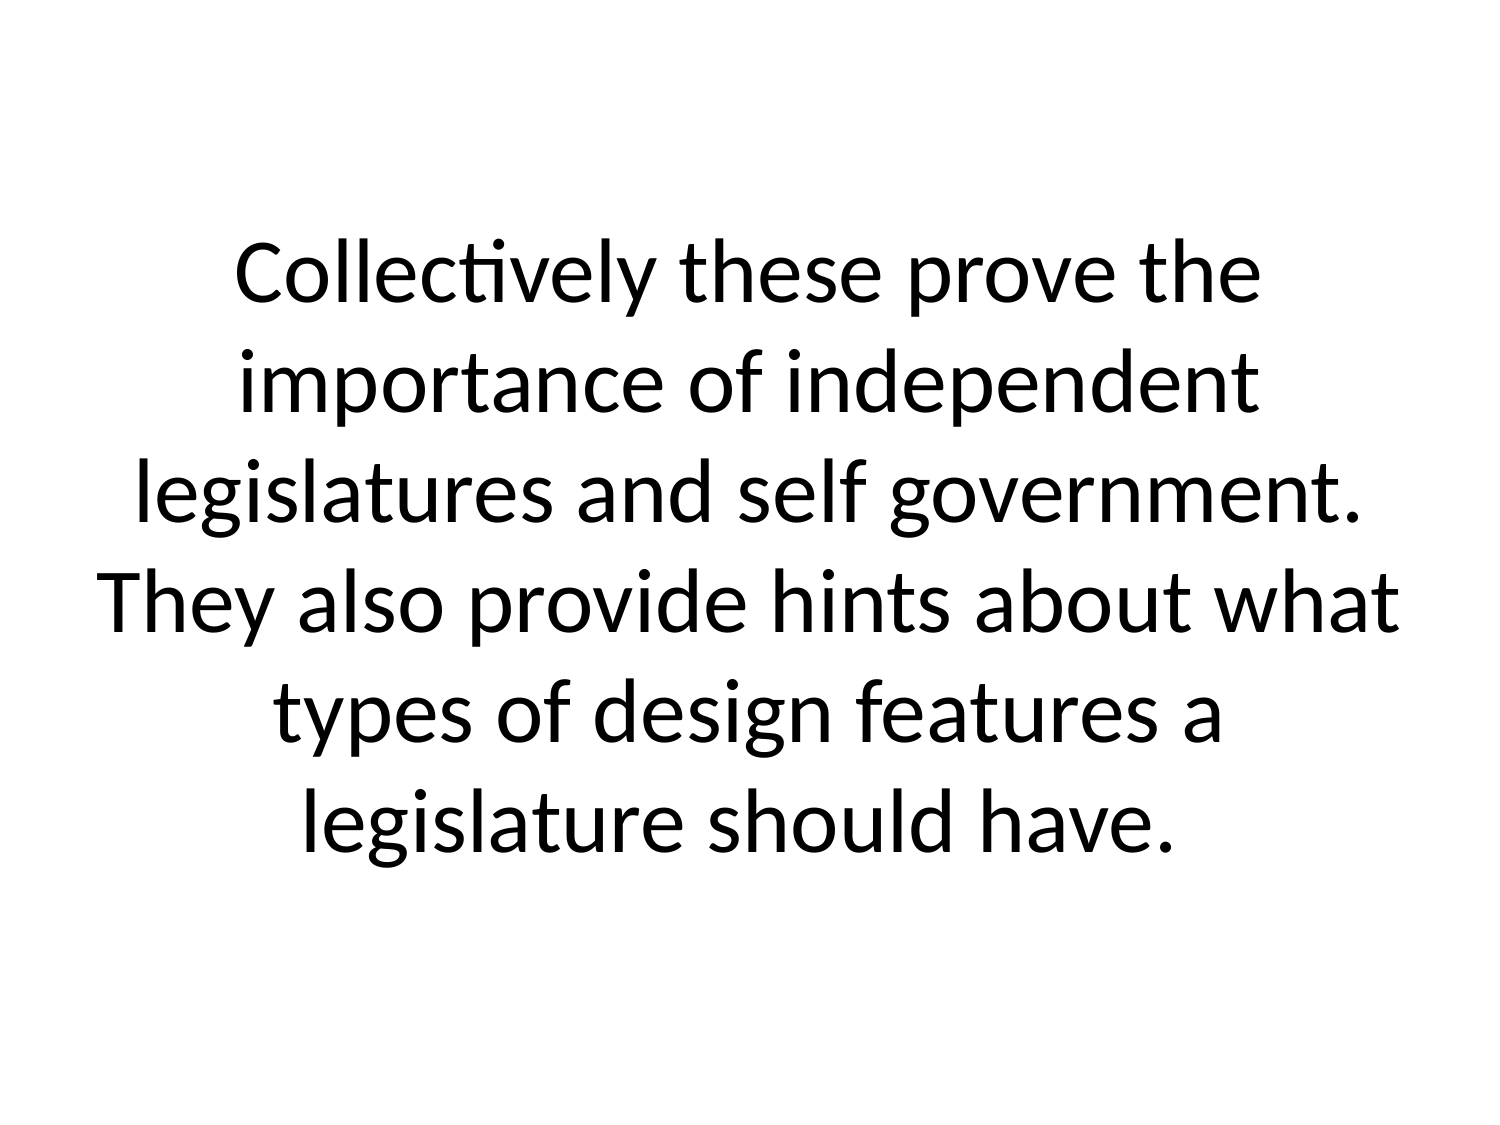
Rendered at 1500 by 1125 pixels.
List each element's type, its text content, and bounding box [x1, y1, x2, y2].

title Collectively these prove the importance of independent legislatures and self government. They also provide hints about what types of design features a legislature should have. [74, 44, 1426, 1038]
